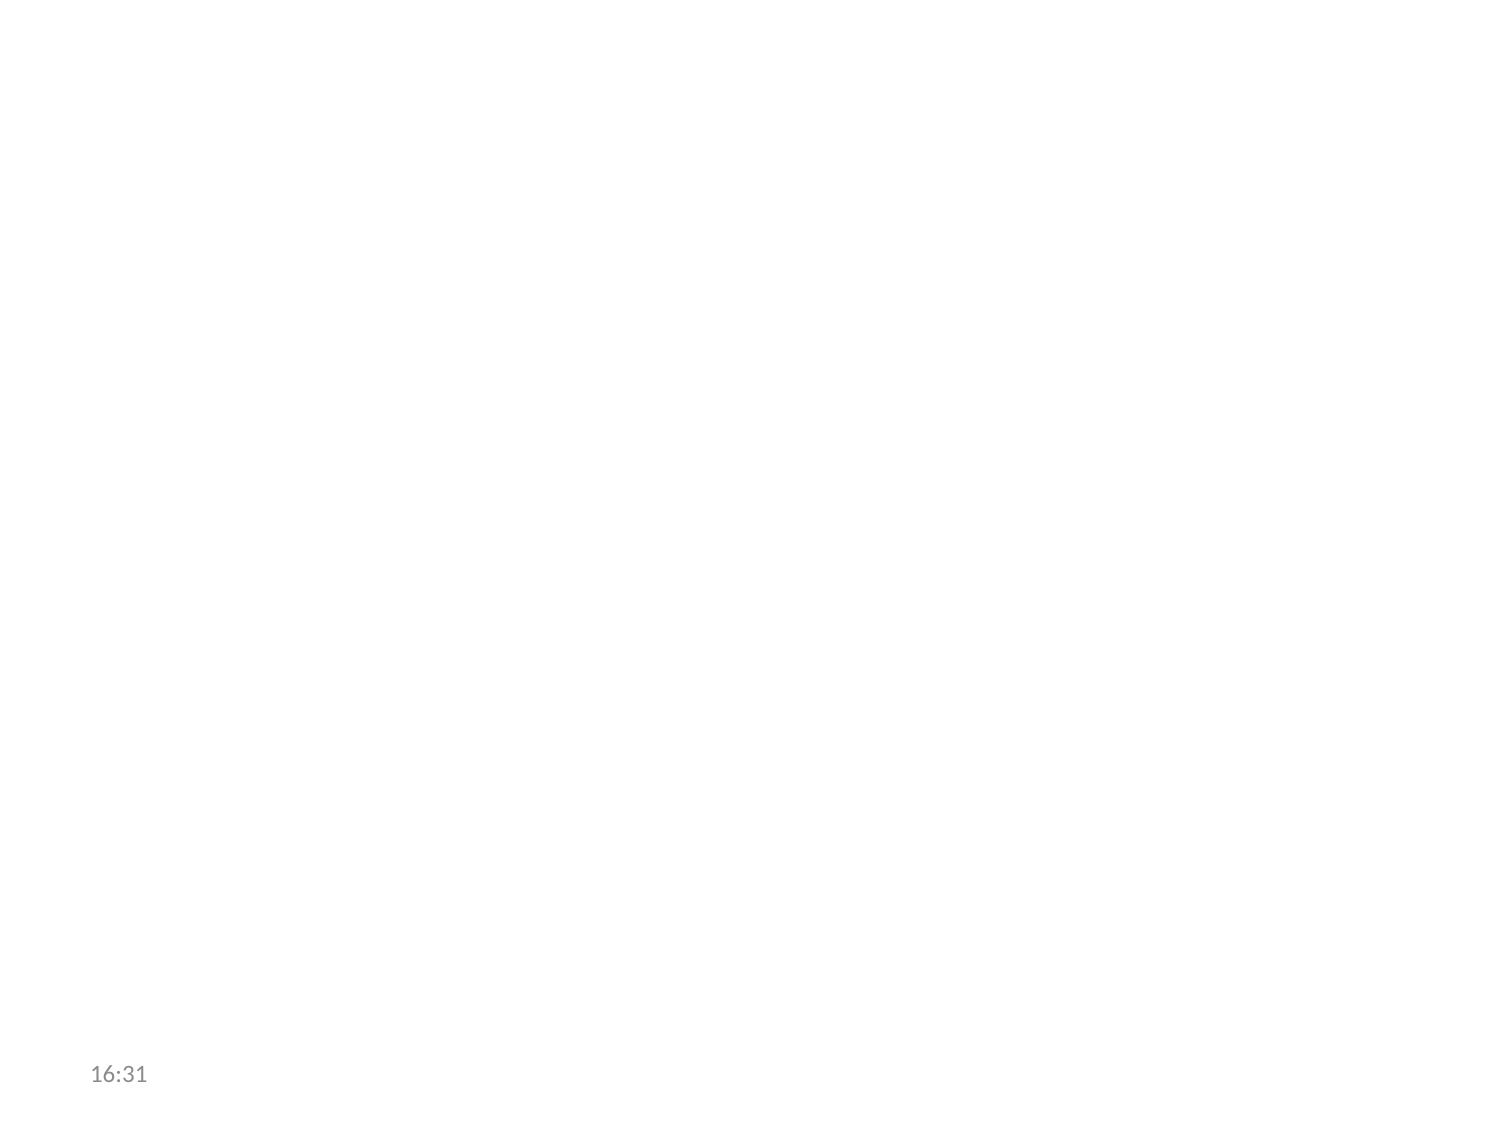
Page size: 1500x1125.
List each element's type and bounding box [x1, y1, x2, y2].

slide_number [75, 1042, 425, 1103]
